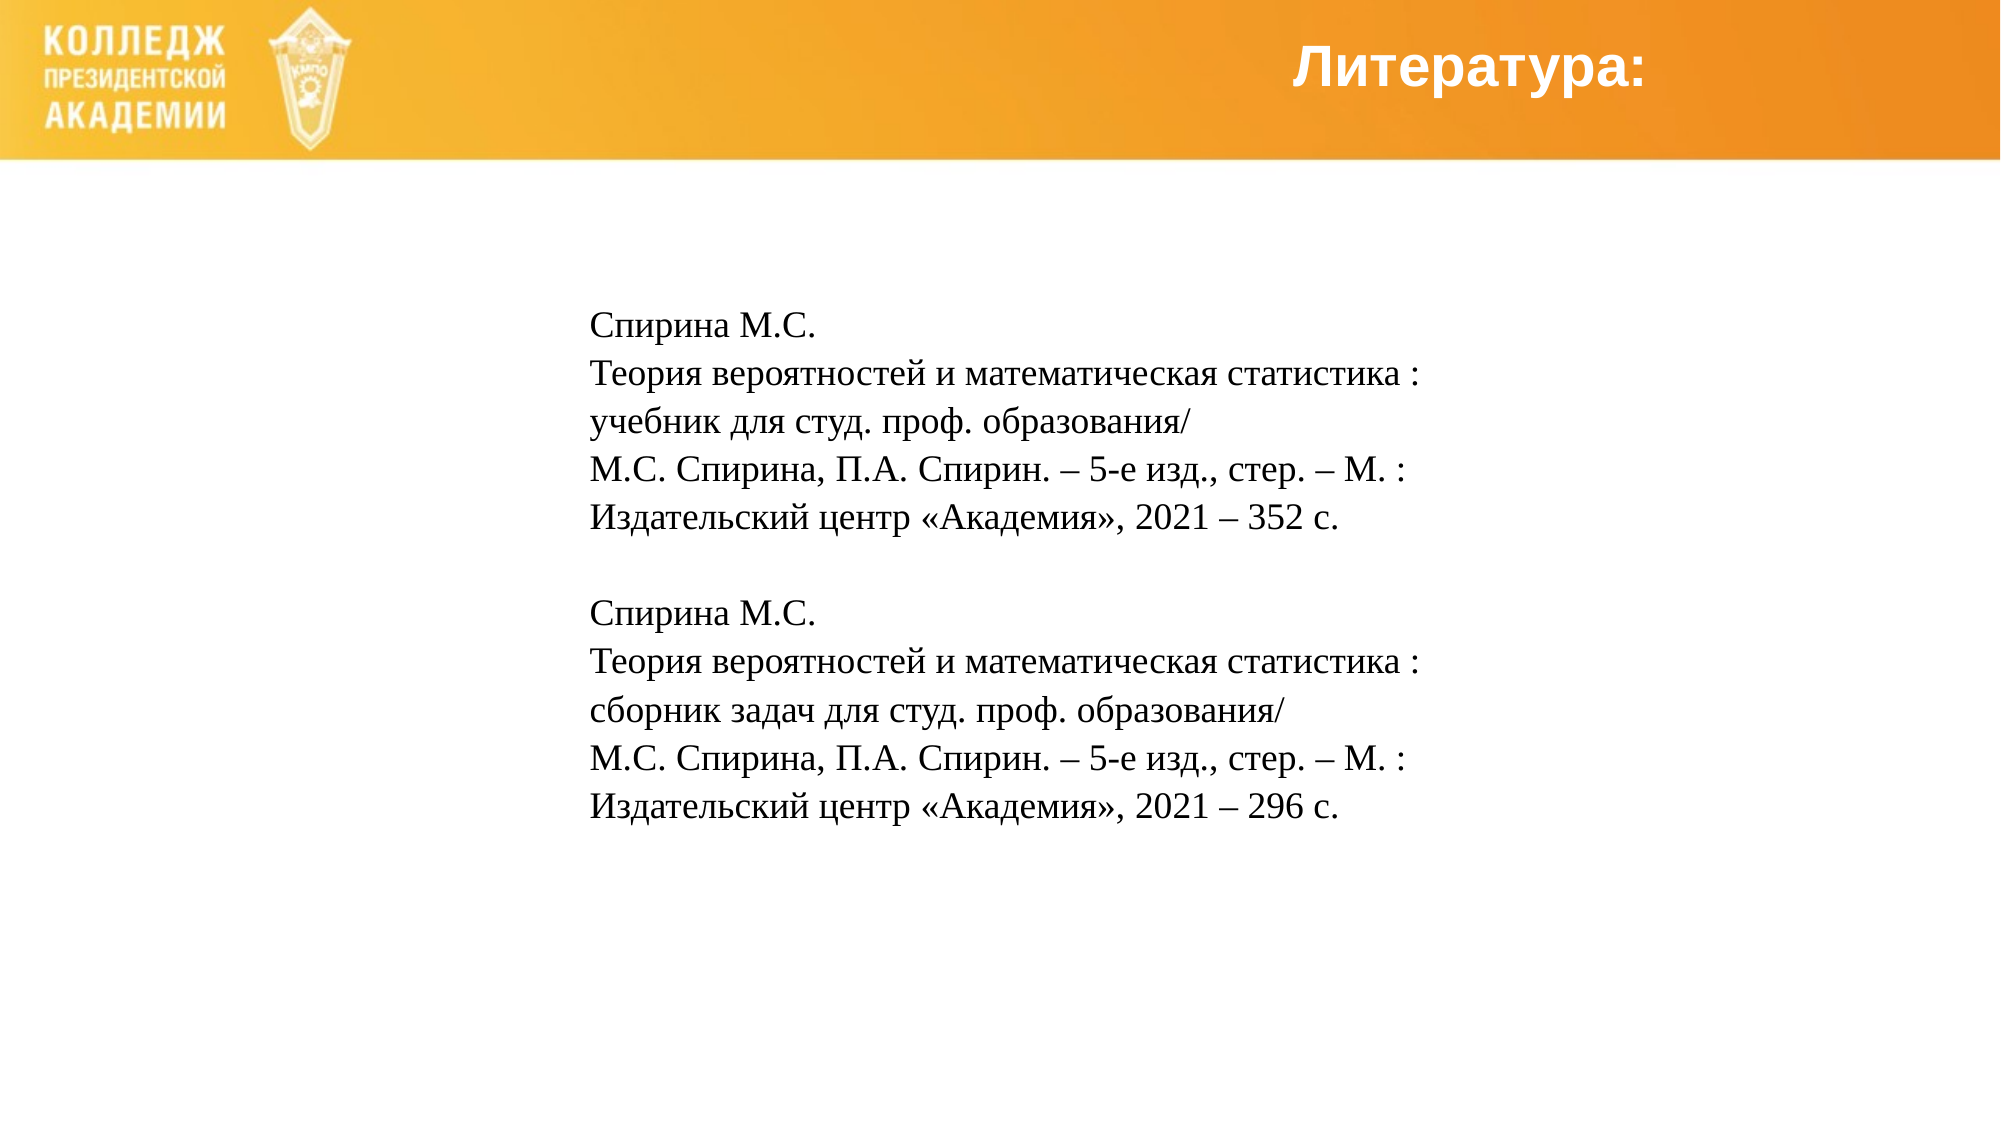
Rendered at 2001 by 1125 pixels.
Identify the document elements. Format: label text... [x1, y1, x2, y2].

text_box Литература: [1278, 32, 1879, 129]
text_box Спирина М.С. Теория вероятностей и математическая статистика : учебник для студ. проф. образования/ М.С. Спирина, П.А. Спирин. – 5-е изд., стер. – М. : Издательский центр «Академия», 2021 – 352 с. Спирина М.С. Теория вероятностей и математическая статистика : сборник задач для студ. проф. образования/ М.С. Спирина, П.А. Спирин. – 5-е изд., стер. – М. : Издательский центр «Академия», 2021 – 296 с. [499, 289, 1500, 834]
picture [0, 0, 2001, 1125]
